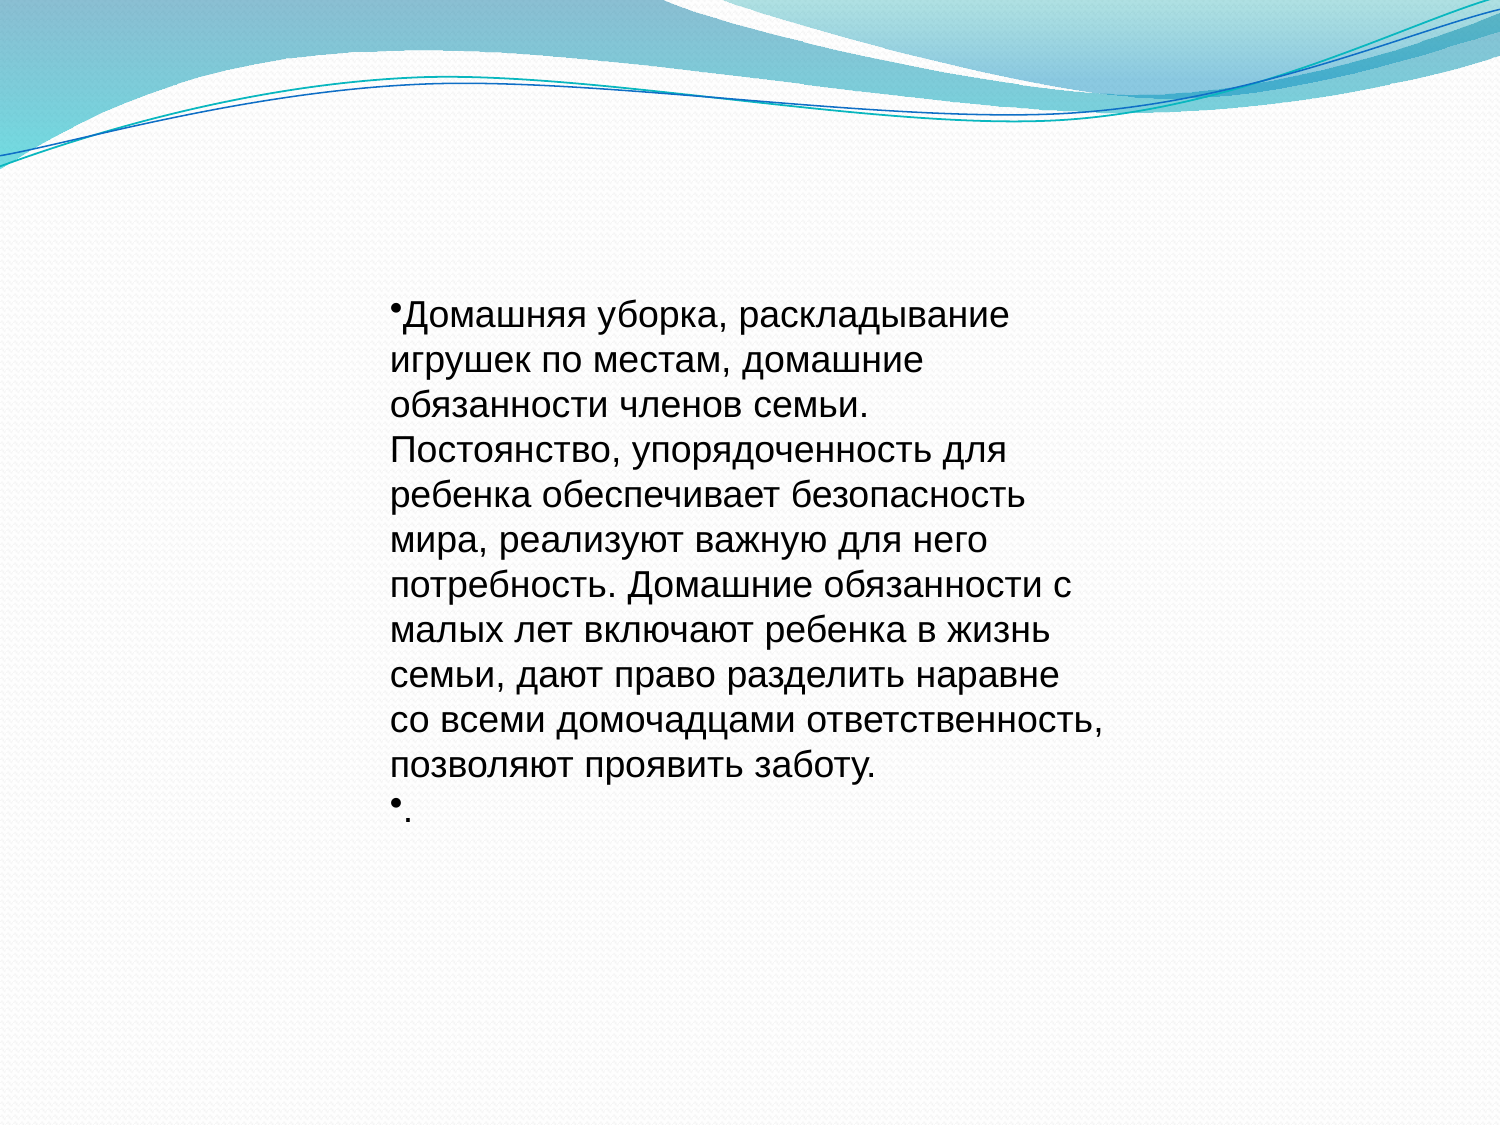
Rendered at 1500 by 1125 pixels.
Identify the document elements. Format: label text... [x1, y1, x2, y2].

text_box Домашняя уборка, раскладывание игрушек по местам, домашние обязанности членов семьи. Постоянство, упорядоченность для ребенка обеспечивает безопасность мира, реализуют важную для него потребность. Домашние обязанности с малых лет включают ребенка в жизнь семьи, дают право разделить наравне со всеми домочадцами ответственность, позволяют проявить заботу. . [374, 282, 1125, 837]
